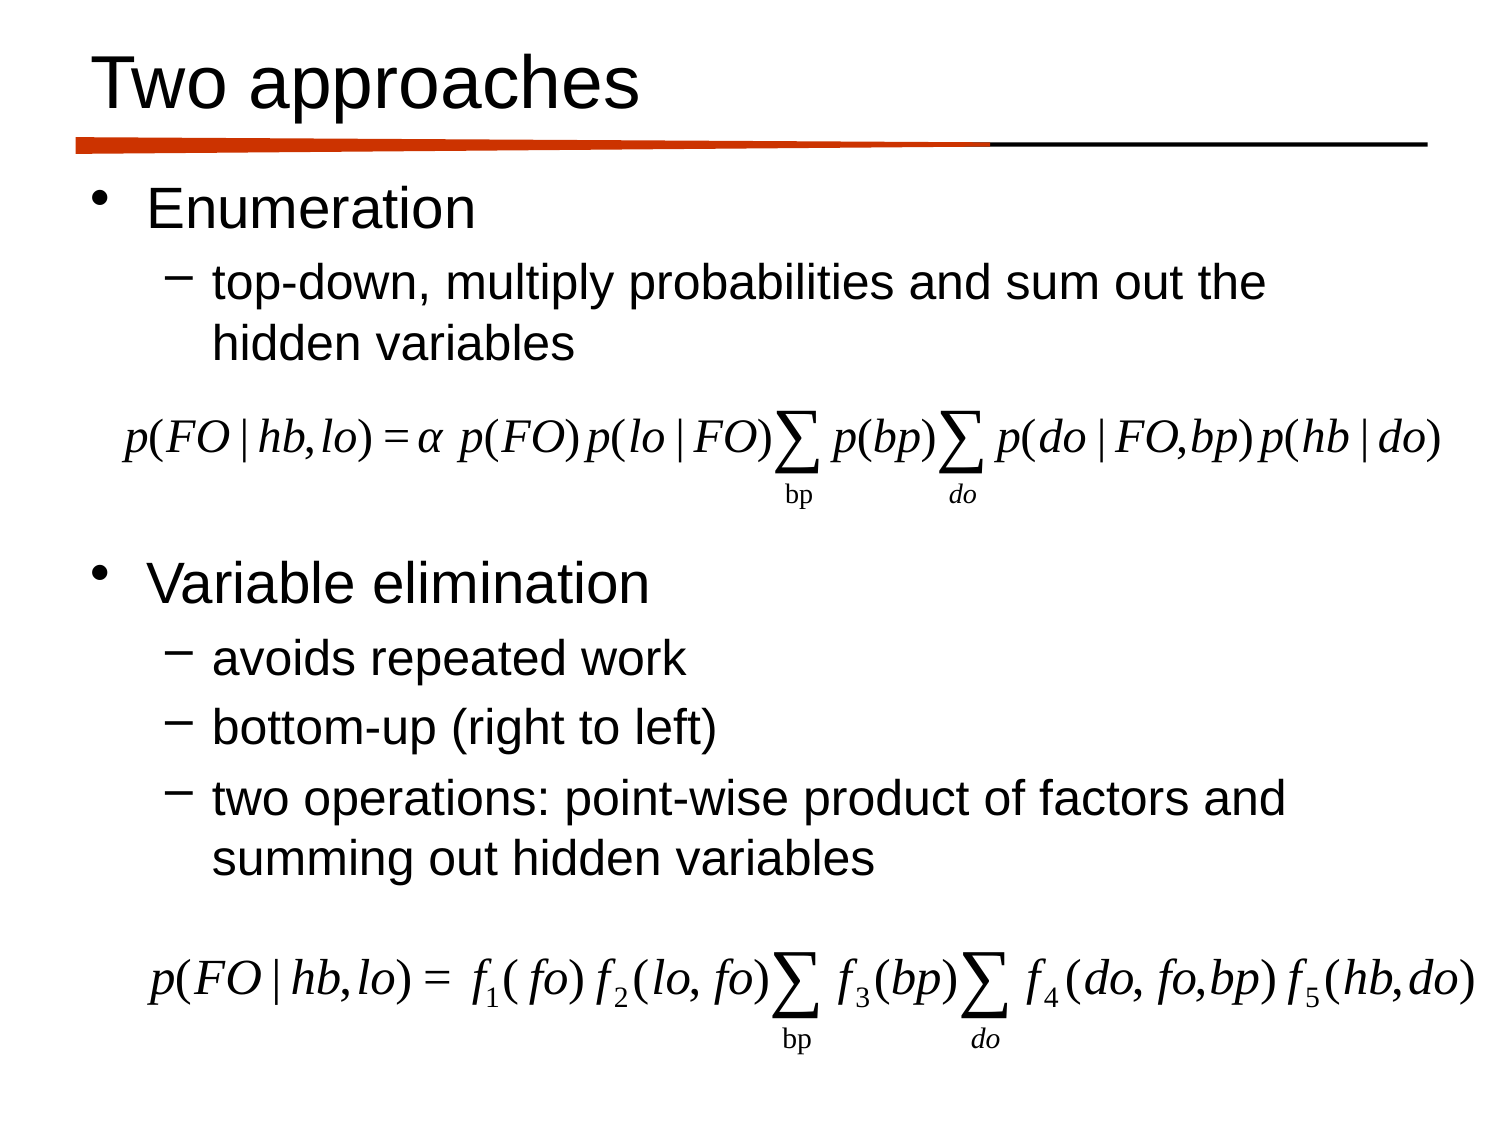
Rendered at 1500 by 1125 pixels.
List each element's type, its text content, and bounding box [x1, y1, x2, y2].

title Two approaches [74, 24, 1426, 133]
list Enumeration top-down, multiply probabilities and sum out the hidden variables Variable elimination avoids repeated work bottom-up (right to left) two operations: point-wise product of factors and summing out hidden variables [74, 162, 1426, 813]
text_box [137, 939, 1482, 1063]
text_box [112, 399, 1447, 517]
